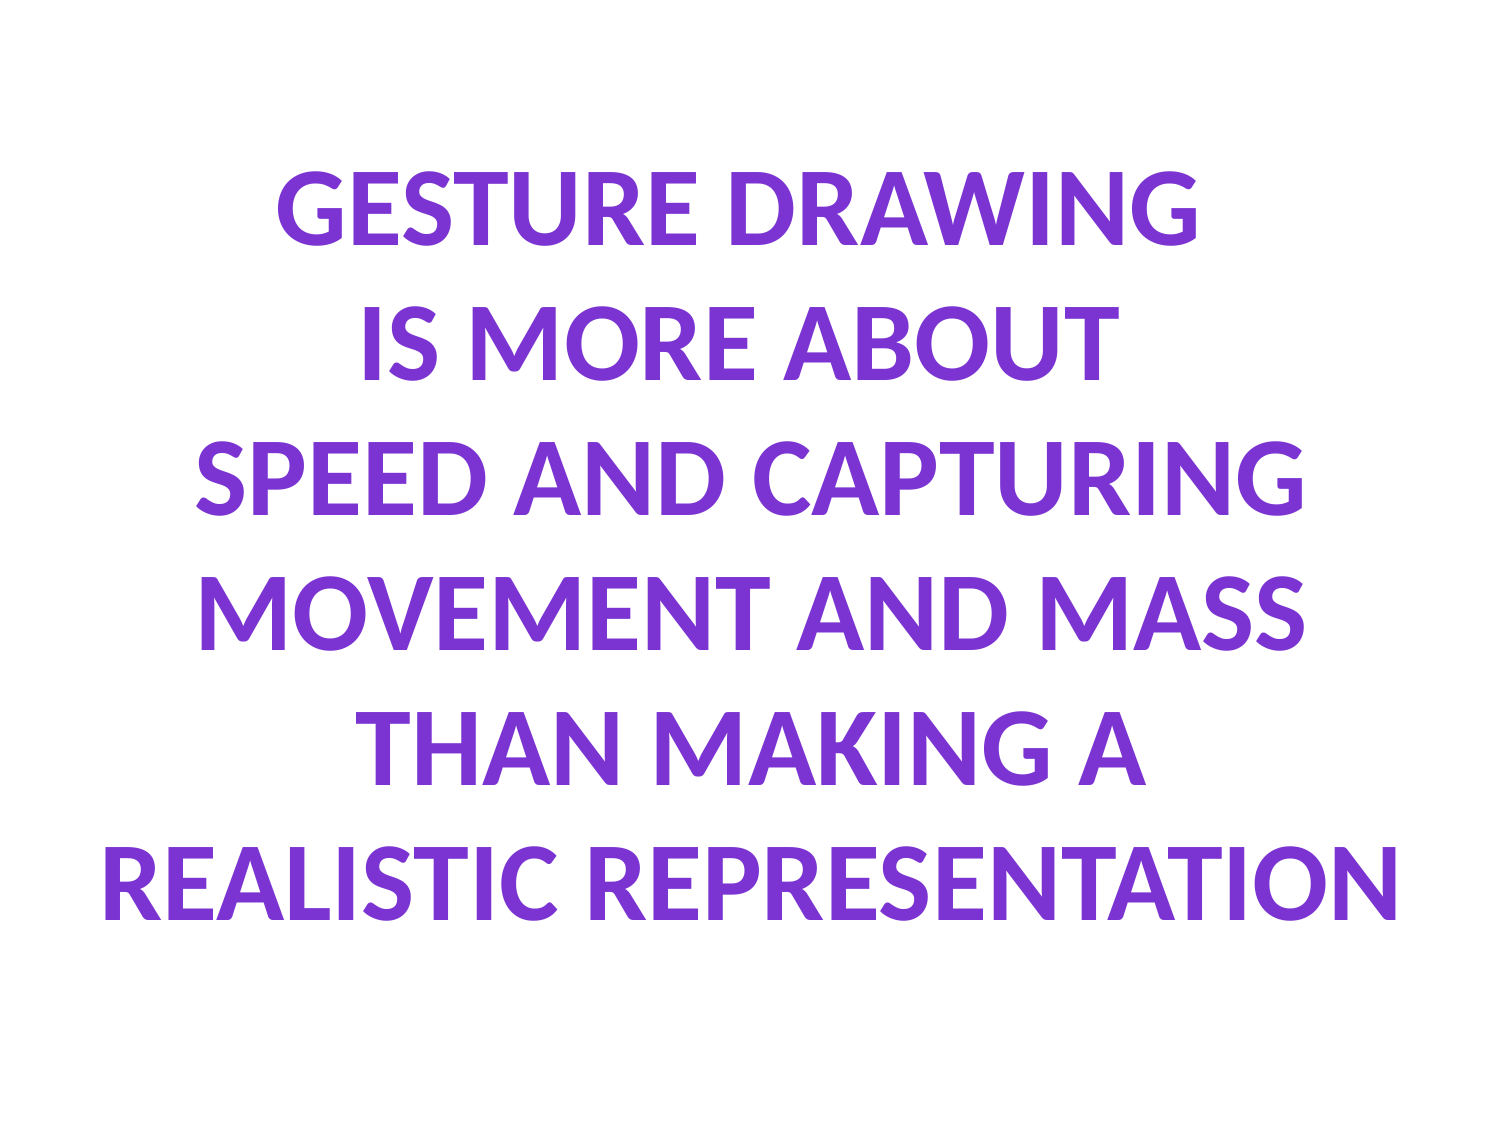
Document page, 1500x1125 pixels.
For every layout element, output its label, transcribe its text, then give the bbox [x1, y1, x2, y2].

text_box Gesture drawing is more about Speed and capturing Movement and mass than Making a Realistic representation [84, 124, 1420, 950]
